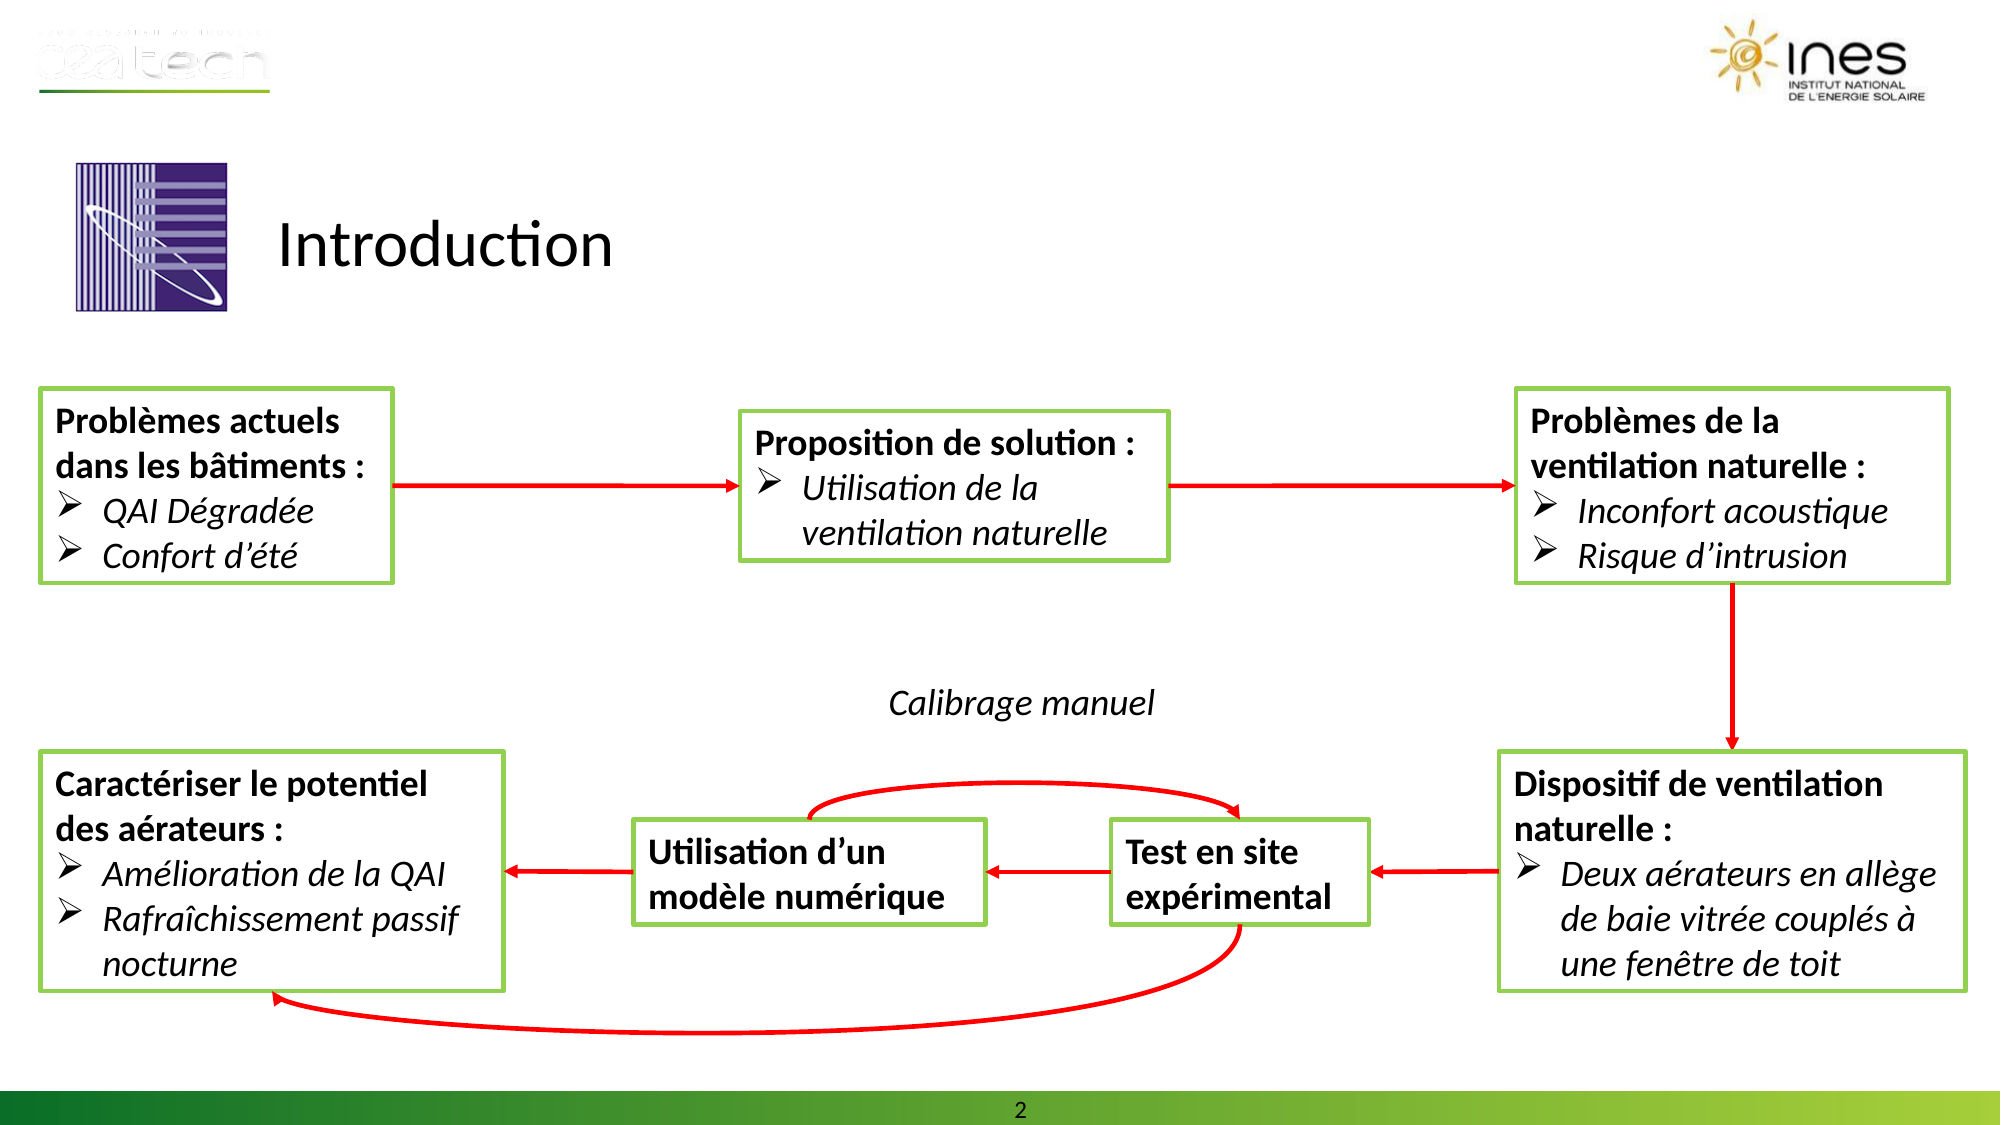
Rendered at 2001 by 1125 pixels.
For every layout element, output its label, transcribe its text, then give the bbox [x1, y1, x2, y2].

picture [36, 30, 270, 93]
text_box Problèmes de la ventilation naturelle : Inconfort acoustique Risque d’intrusion [1515, 388, 1949, 583]
text_box Utilisation d’un modèle numérique [791, 819, 986, 925]
text_box Utilisation d’un modèle numérique [633, 819, 721, 925]
text_box Test en site expérimental [1110, 819, 1370, 925]
text_box Calibrage manuel [873, 670, 1024, 731]
text_box Dispositif de ventilation naturelle : Deux aérateurs en allège de baie vitrée couplés à une fenêtre de toit [1498, 751, 1966, 992]
picture [1703, 13, 1932, 107]
text_box Problèmes actuels dans les bâtiments : QAI Dégradée Confort d’été [40, 388, 393, 583]
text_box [721, 475, 791, 1125]
text_box Introduction [262, 192, 1221, 288]
picture [75, 162, 230, 312]
text_box Calibrage manuel [1027, 670, 1178, 731]
text_box Proposition de solution : Utilisation de la ventilation naturelle [739, 411, 1169, 561]
slide_number 2 [957, 1092, 1042, 1125]
text_box Caractériser le potentiel des aérateurs : Amélioration de la QAI Rafraîchissement passif nocturne [40, 751, 504, 992]
